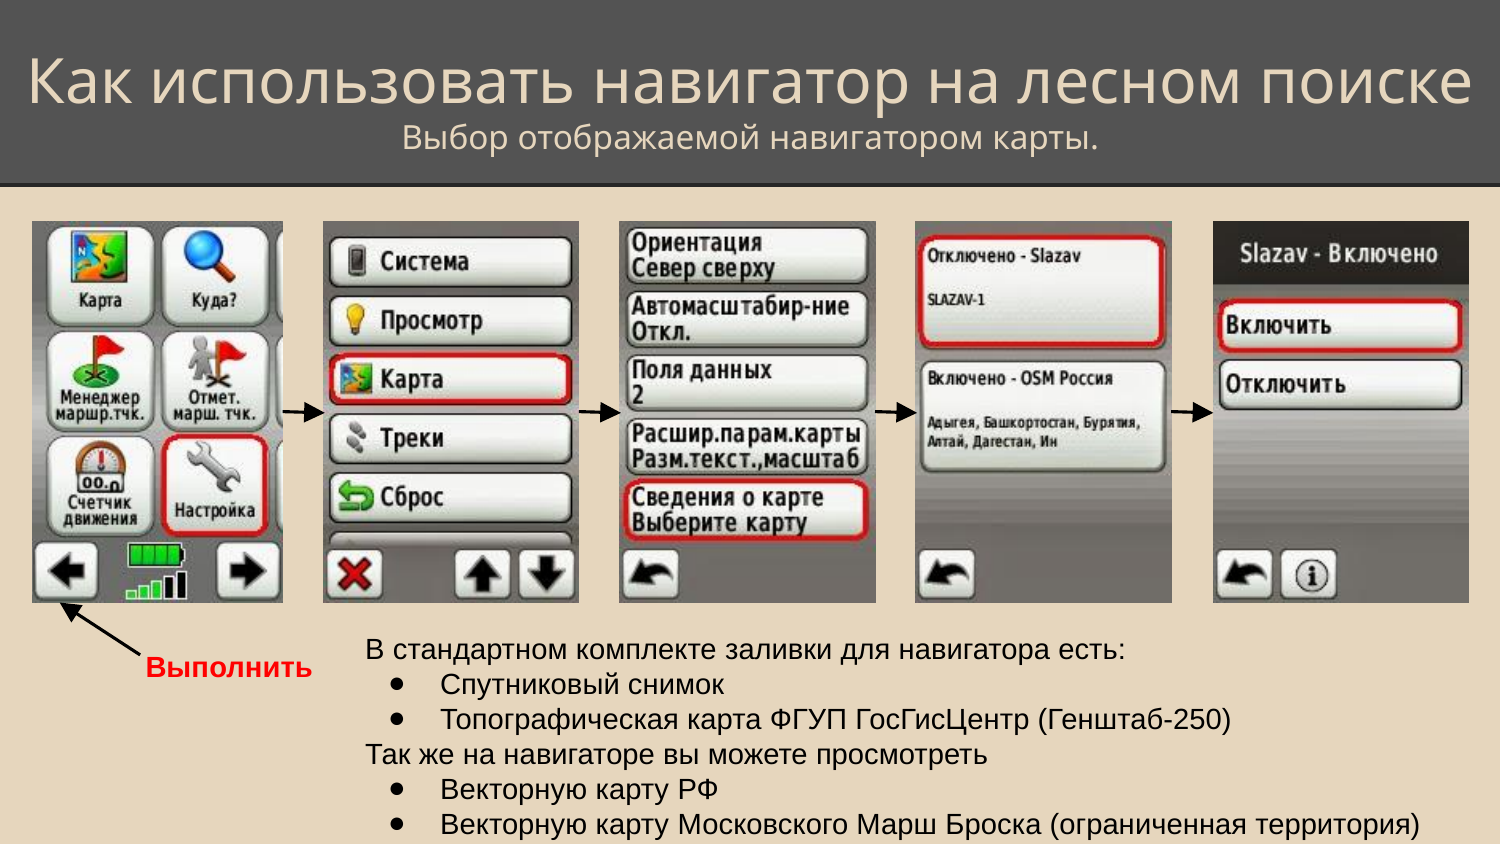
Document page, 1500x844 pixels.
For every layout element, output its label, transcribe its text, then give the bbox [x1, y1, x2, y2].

picture [1213, 221, 1469, 603]
title Как использовать навигатор на лесном поиске Выбор отображаемой навигатором карты. [10, 10, 1492, 172]
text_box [59, 602, 141, 656]
picture [323, 221, 580, 603]
picture [32, 221, 283, 603]
text_box Выполнить [130, 640, 333, 691]
text_box В стандартном комплекте заливки для навигатора есть: Спутниковый снимок Топографическая карта ФГУП ГосГисЦентр (Генштаб-250) Так же на навигаторе вы можете просмотреть Векторную карту РФ Векторную карту Московского Марш Броска (ограниченная территория) [350, 615, 1469, 844]
picture [619, 221, 876, 603]
picture [915, 221, 1172, 603]
